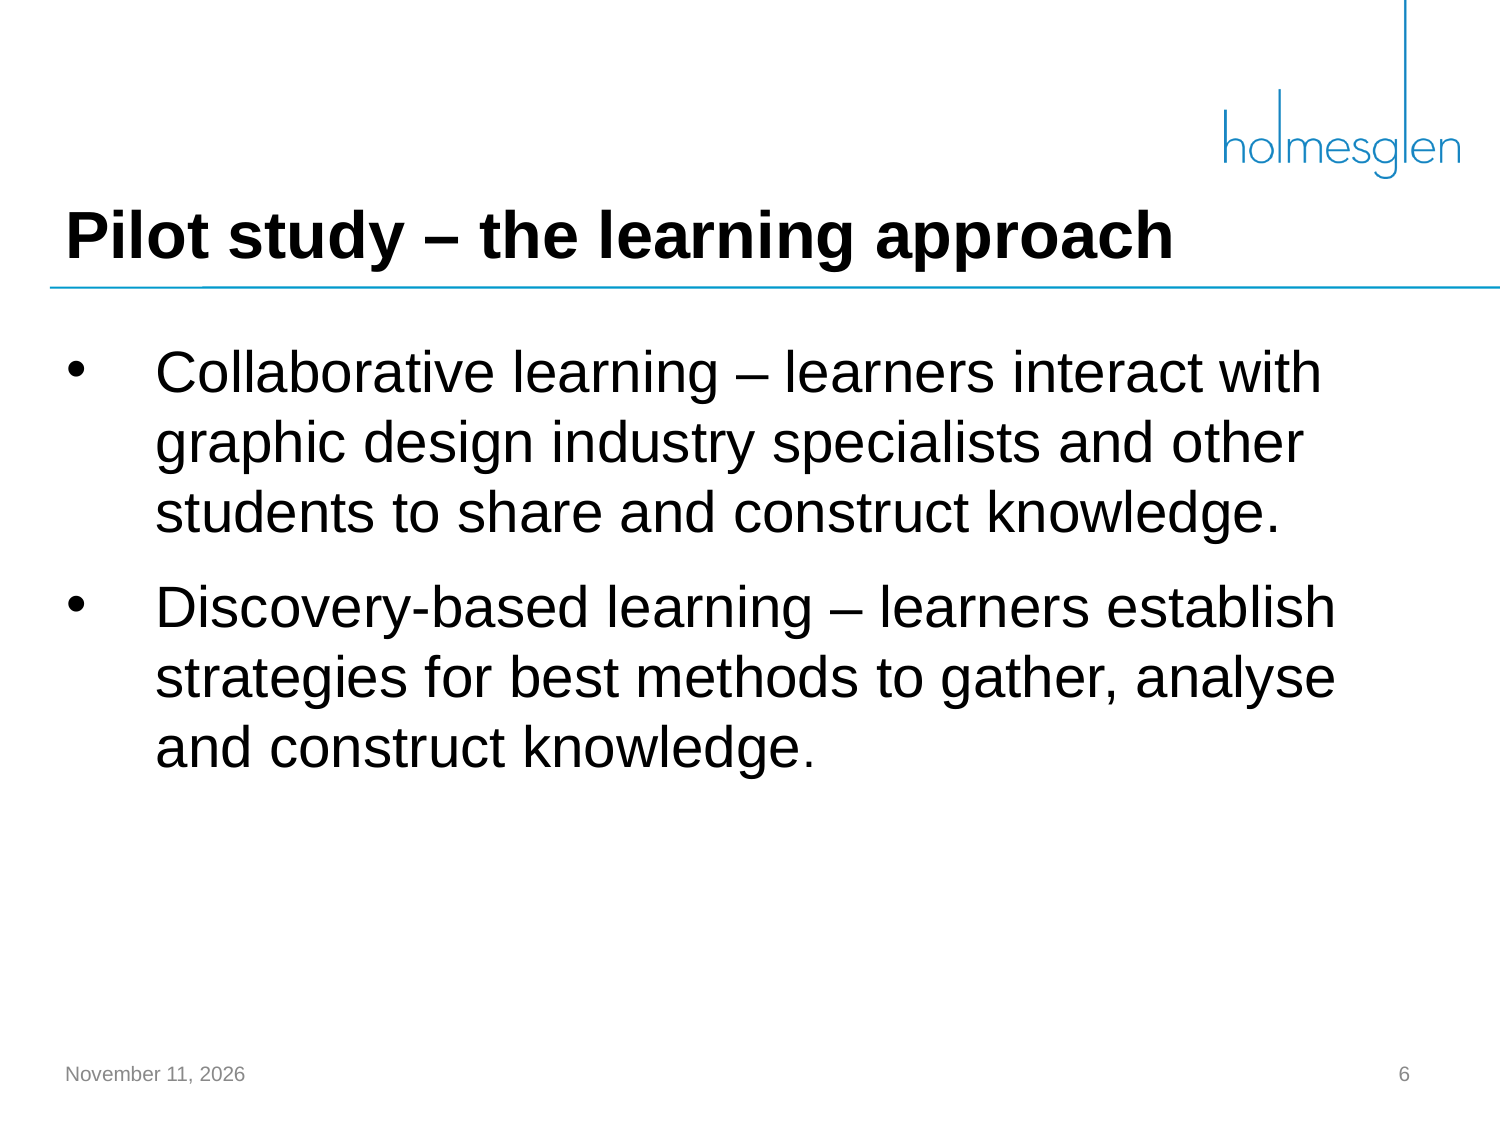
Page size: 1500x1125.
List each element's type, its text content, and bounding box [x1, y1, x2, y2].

title Pilot study – the learning approach [50, 184, 1454, 272]
slide_number 6 [1074, 1042, 1425, 1103]
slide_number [50, 1042, 400, 1103]
subtitle Collaborative learning – learners interact with graphic design industry specialists and other students to share and construct knowledge. Discovery-based learning – learners establish strategies for best methods to gather, analyse and construct knowledge. [51, 326, 1456, 988]
picture [1224, 0, 1460, 179]
